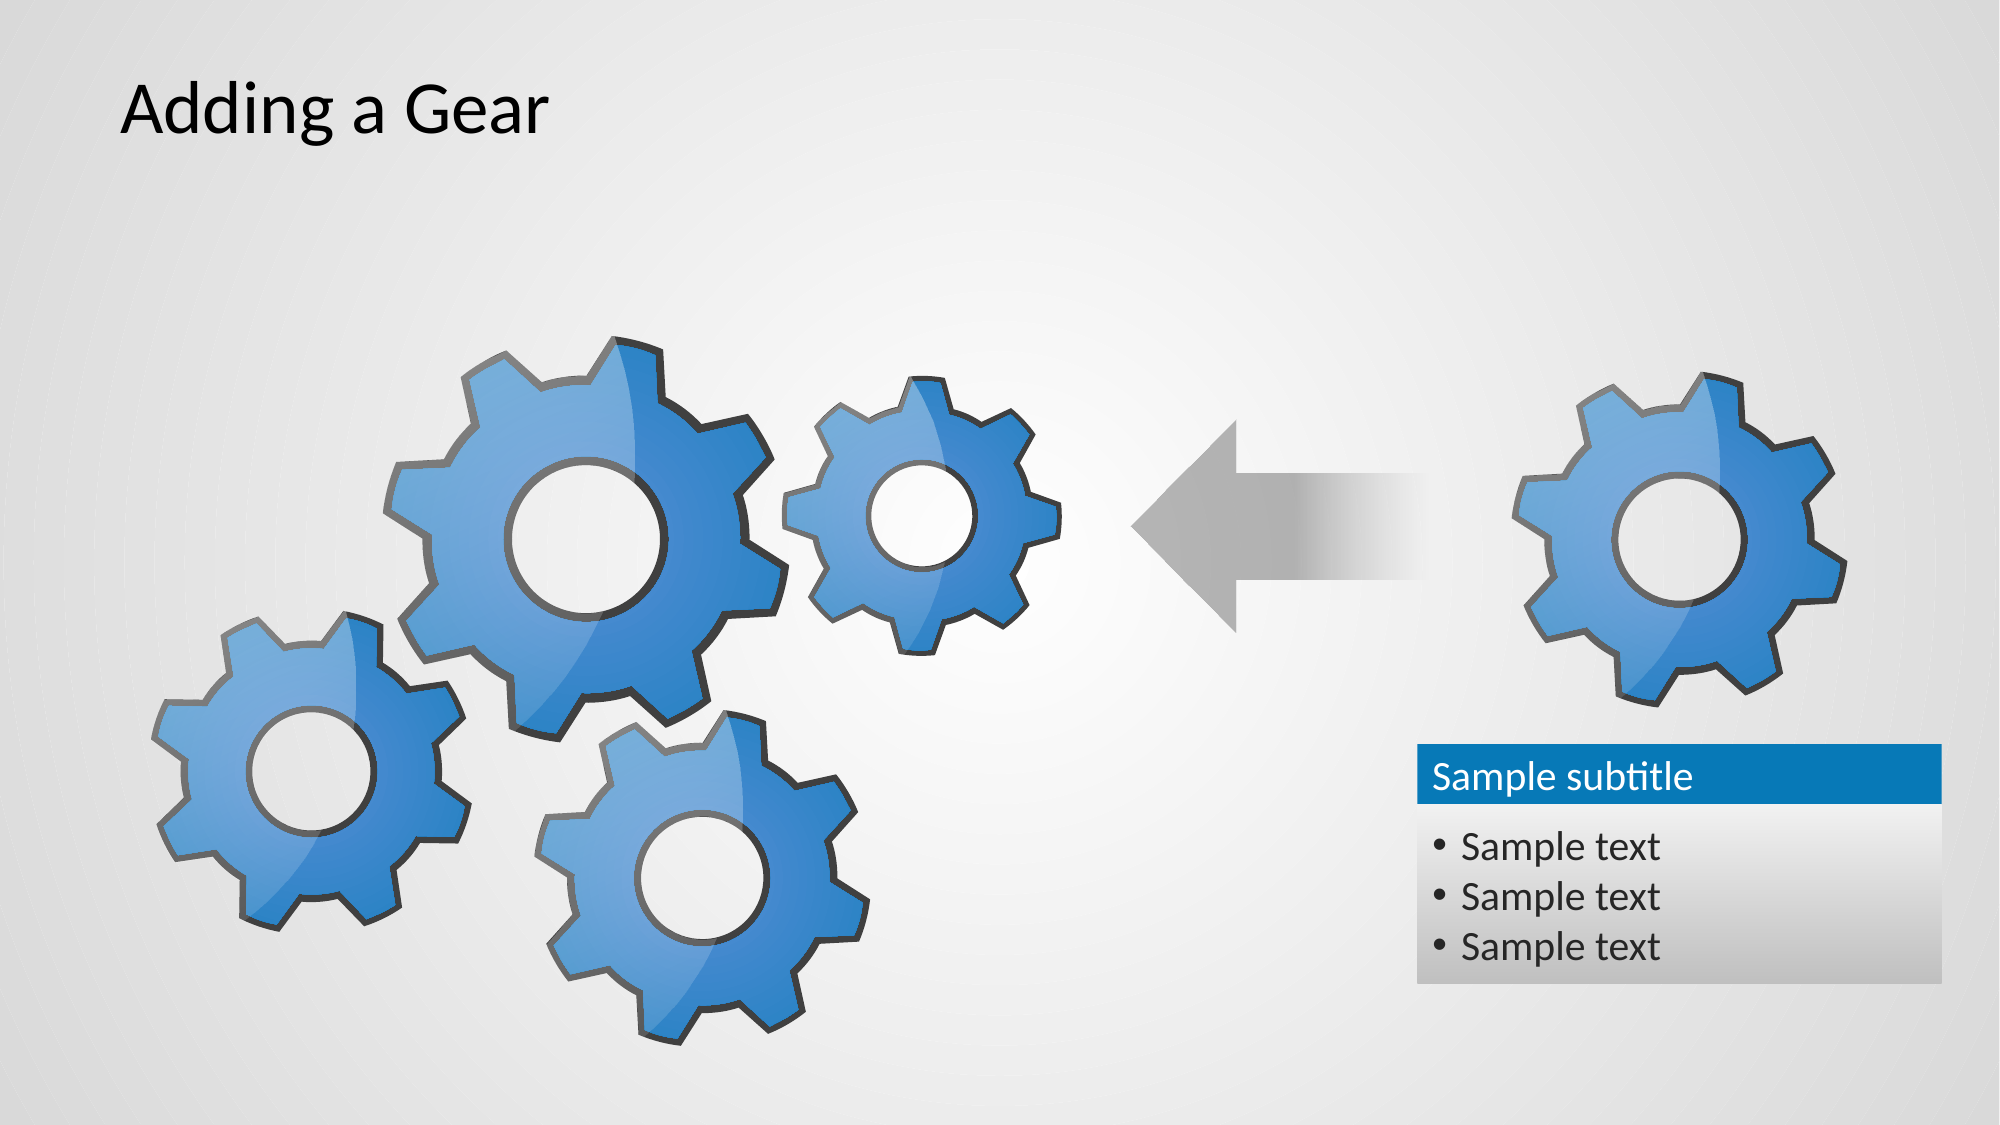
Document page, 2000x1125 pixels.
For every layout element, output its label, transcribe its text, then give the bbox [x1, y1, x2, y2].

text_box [1416, 743, 1942, 985]
text_box [1128, 417, 1431, 635]
title Adding a Gear [99, 45, 1900, 162]
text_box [1501, 370, 1850, 710]
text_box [523, 709, 872, 1049]
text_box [370, 334, 792, 746]
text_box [138, 607, 476, 936]
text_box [774, 377, 1063, 658]
